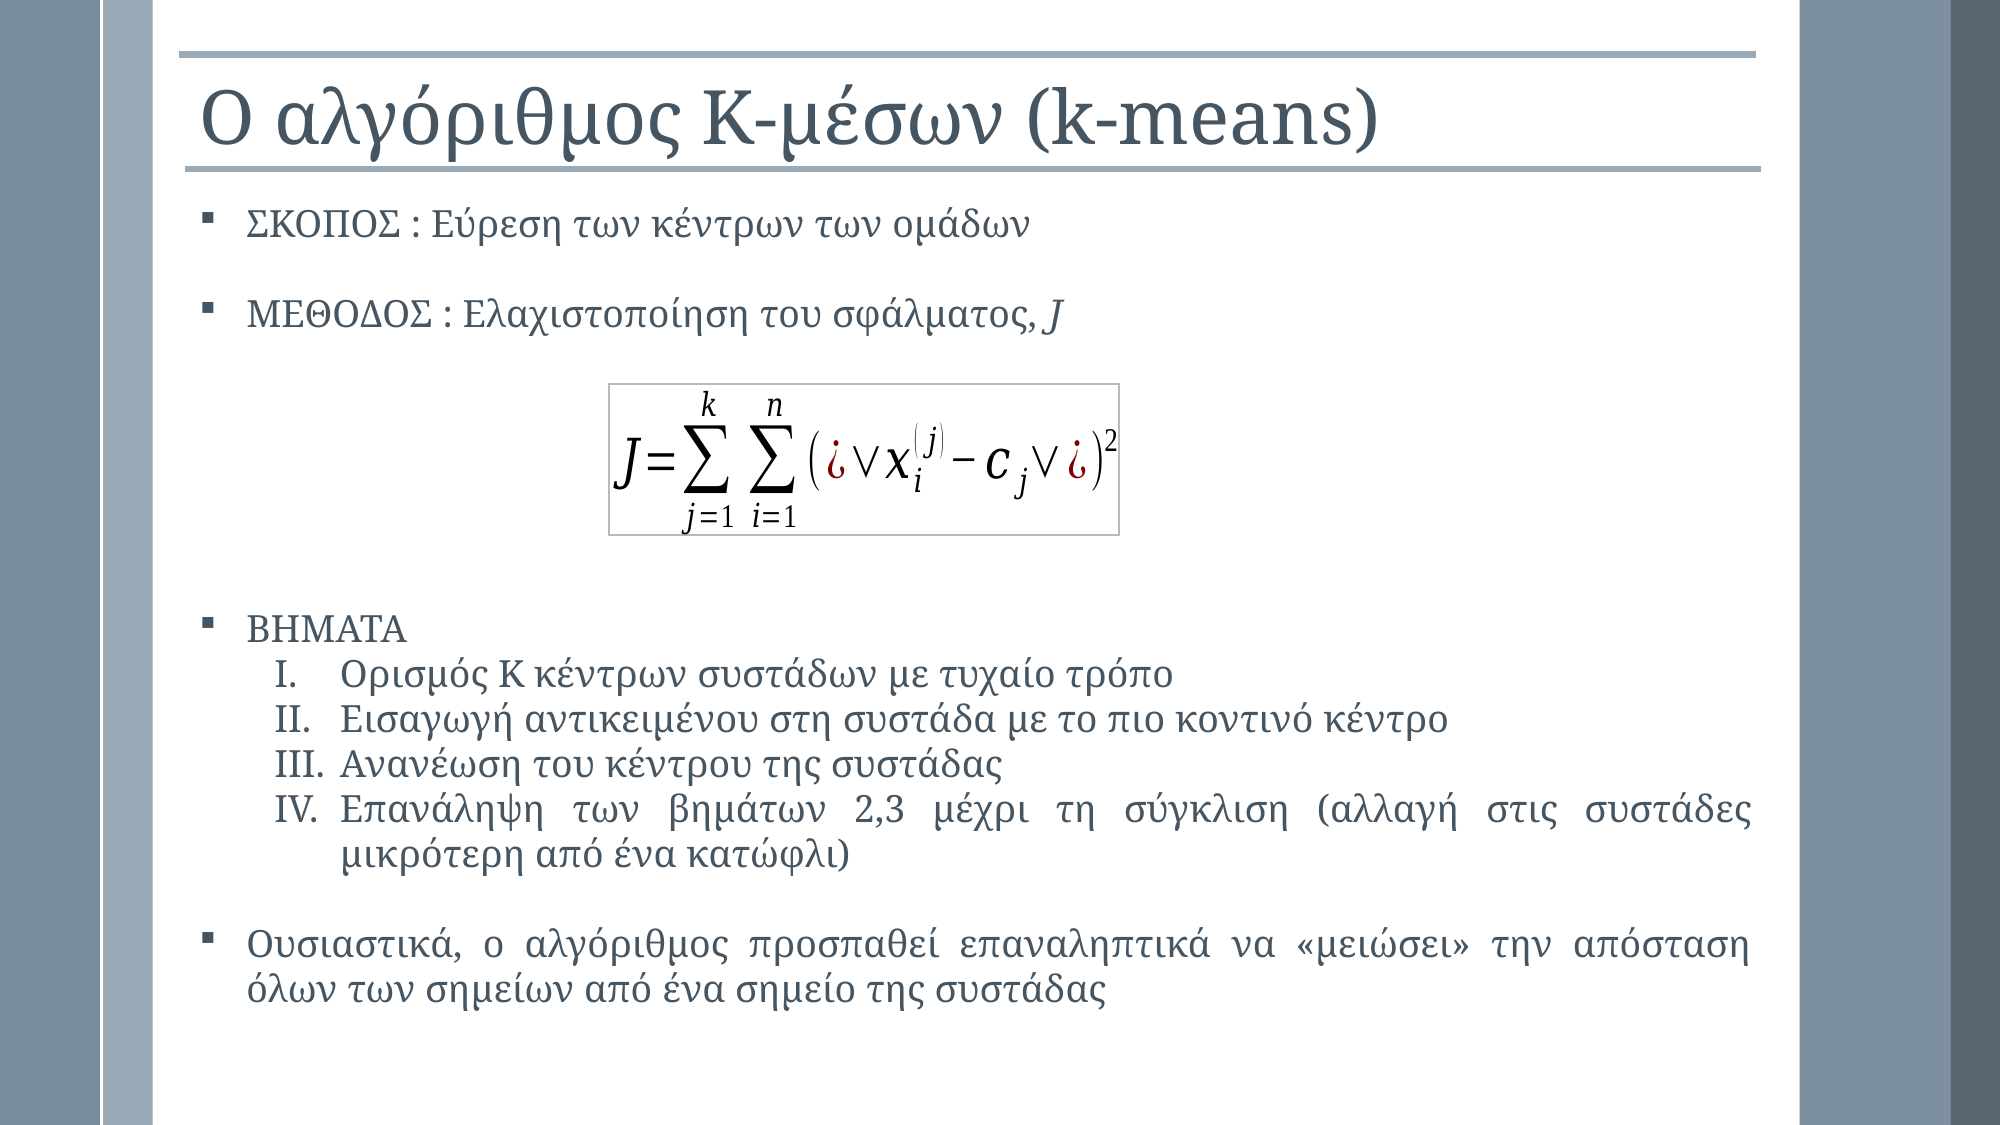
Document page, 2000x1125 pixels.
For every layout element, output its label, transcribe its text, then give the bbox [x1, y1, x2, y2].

text_box ΣΚΟΠΟΣ : Εύρεση των κέντρων των ομάδων ΜΕΘΟΔΟΣ : Ελαχιστοποίηση του σφάλματος, 𝐽 BHMATA Ορισμός K κέντρων συστάδων με τυχαίο τρόπο Εισαγωγή αντικειμένου στη συστάδα με το πιο κοντινό κέντρο Ανανέωση του κέντρου της συστάδας Επανάληψη των βημάτων 2,3 μέχρι τη σύγκλιση (αλλαγή στις συστάδες μικρότερη από ένα κατώφλι) Ουσιαστικά, ο αλγόριθμος προσπαθεί επαναληπτικά να «μειώσει» την απόσταση όλων των σημείων από ένα σημείο της συστάδας [184, 192, 1768, 1018]
text_box Ο αλγόριθμος K-μέσων (k-means) [184, 62, 1756, 167]
